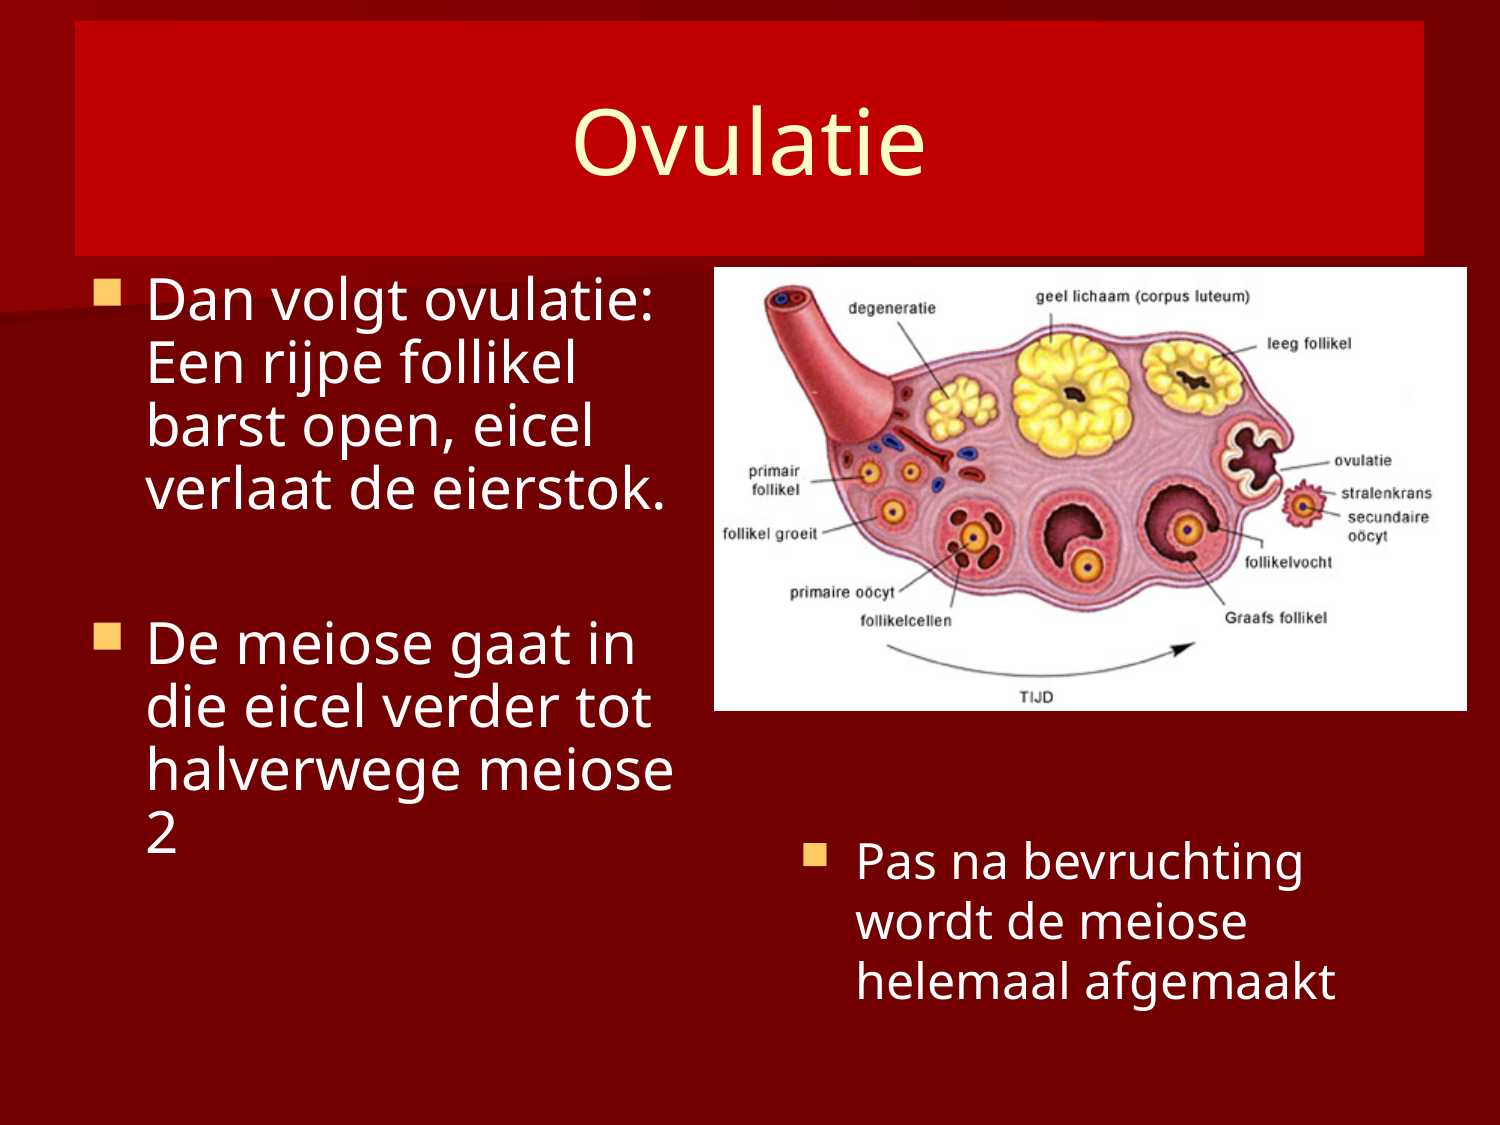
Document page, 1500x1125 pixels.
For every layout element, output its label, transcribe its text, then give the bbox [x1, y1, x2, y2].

list Dan volgt ovulatie: Een rijpe follikel barst open, eicel verlaat de eierstok. De meiose gaat in die eicel verder tot halverwege meiose 2 [74, 262, 715, 1000]
list Pas na bevruchting wordt de meiose helemaal afgemaakt [785, 822, 1448, 1071]
title Ovulatie [74, 20, 1425, 257]
picture [714, 266, 1467, 712]
